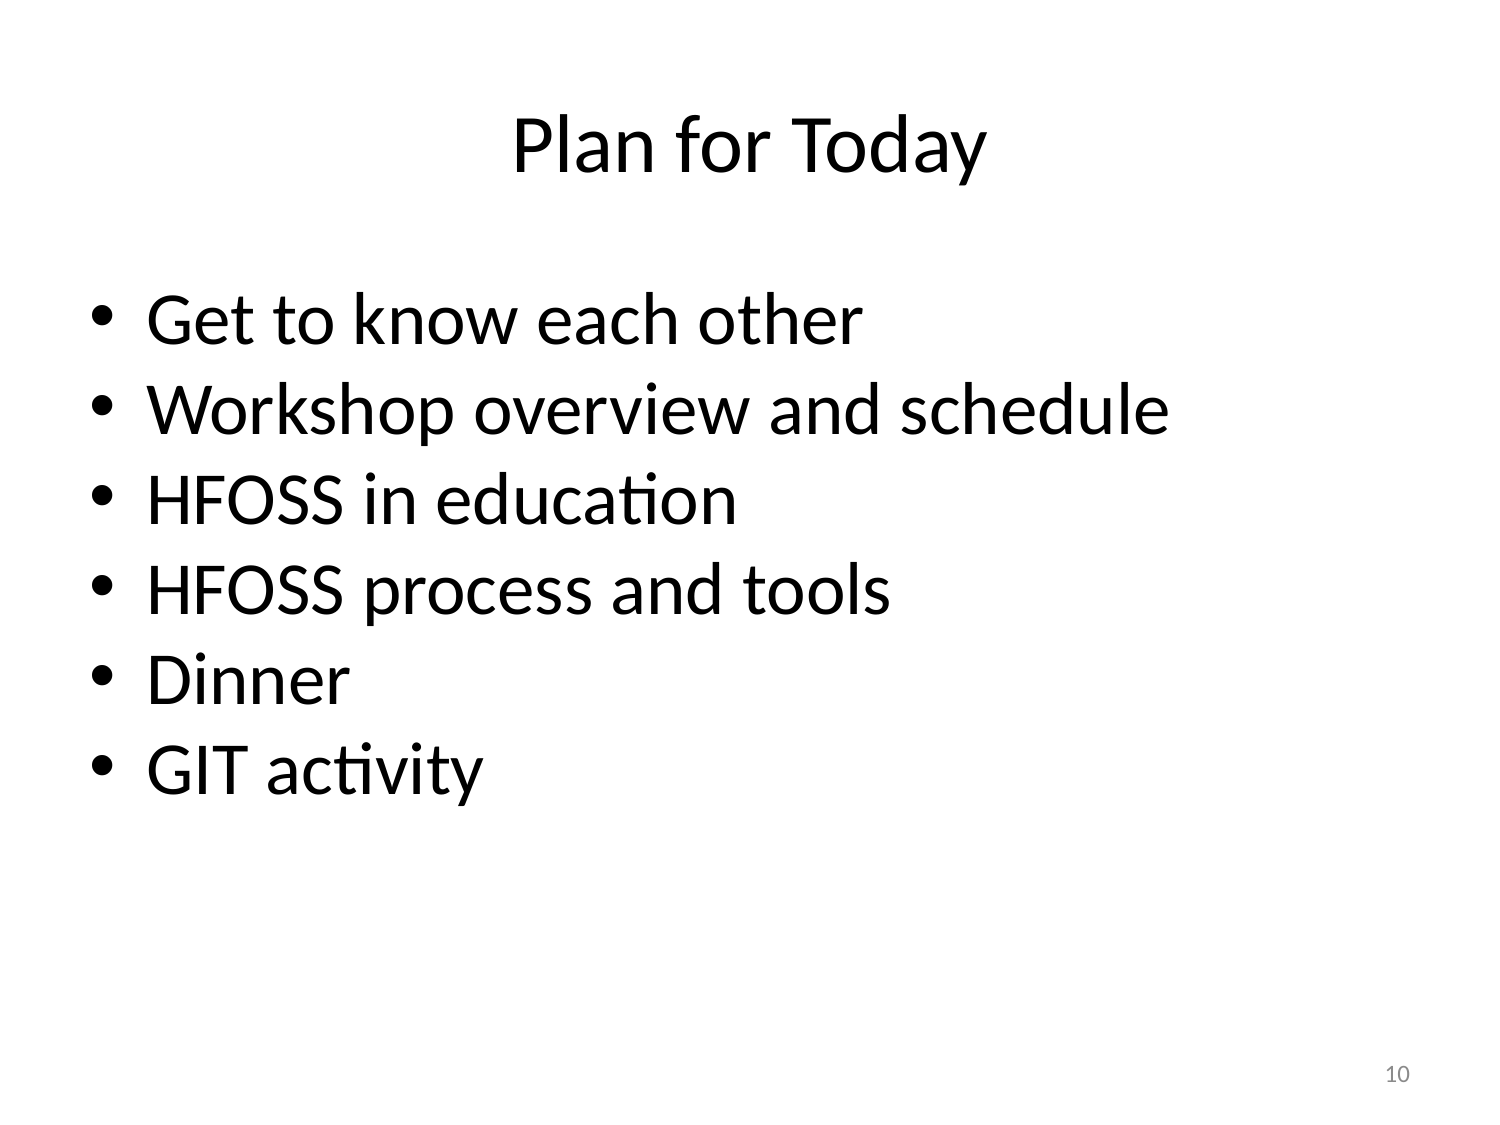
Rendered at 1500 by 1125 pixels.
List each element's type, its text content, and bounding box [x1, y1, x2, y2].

text_box <number> [1074, 1042, 1425, 1103]
text_box Plan for Today [75, 45, 1425, 233]
text_box Get to know each other Workshop overview and schedule HFOSS in education HFOSS process and tools Dinner GIT activity [75, 262, 1425, 1005]
